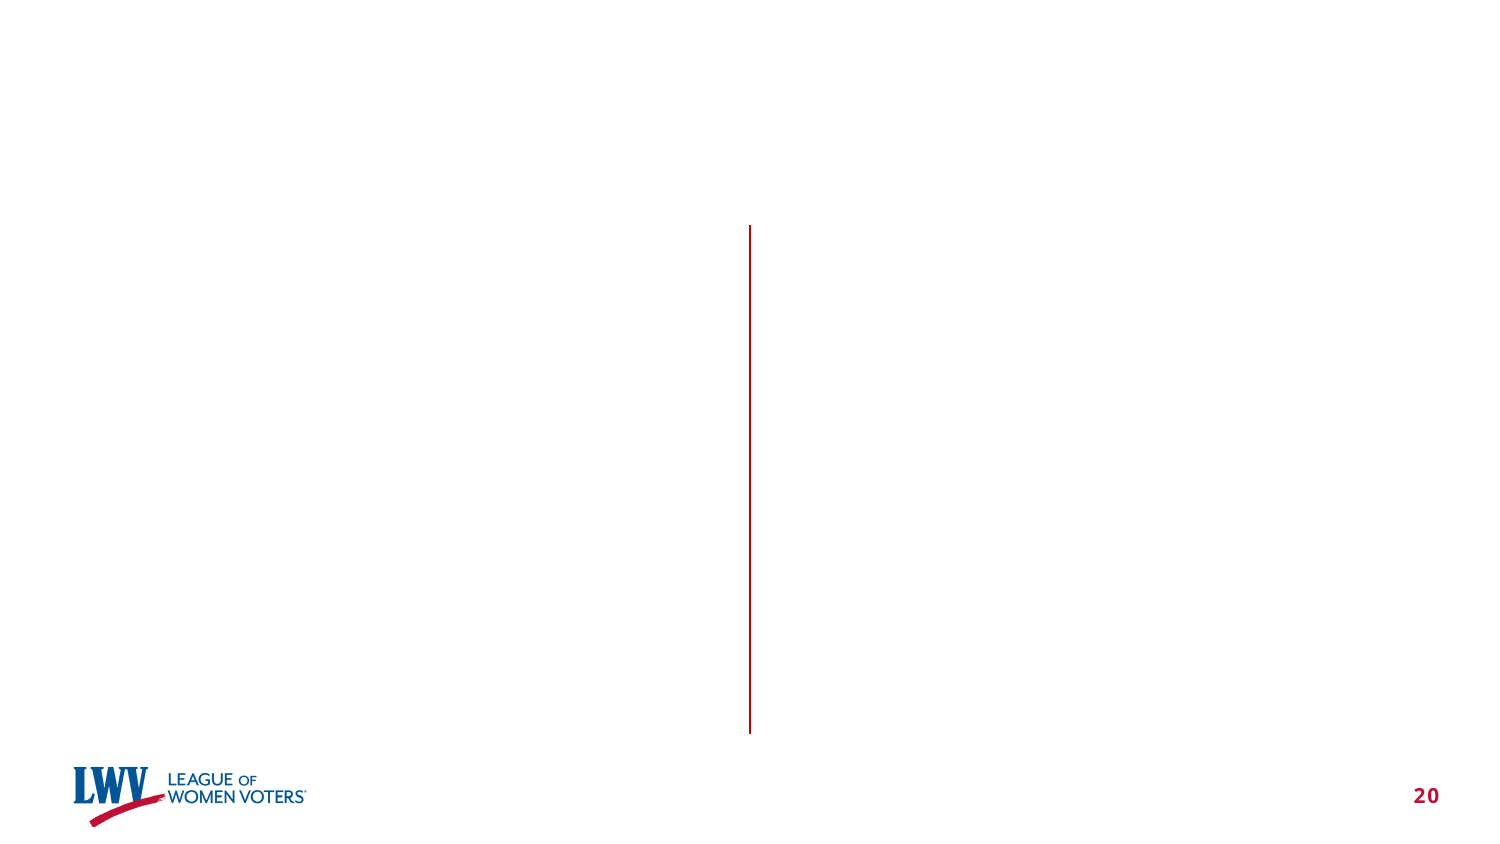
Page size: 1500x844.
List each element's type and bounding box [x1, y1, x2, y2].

picture [62, 758, 313, 834]
